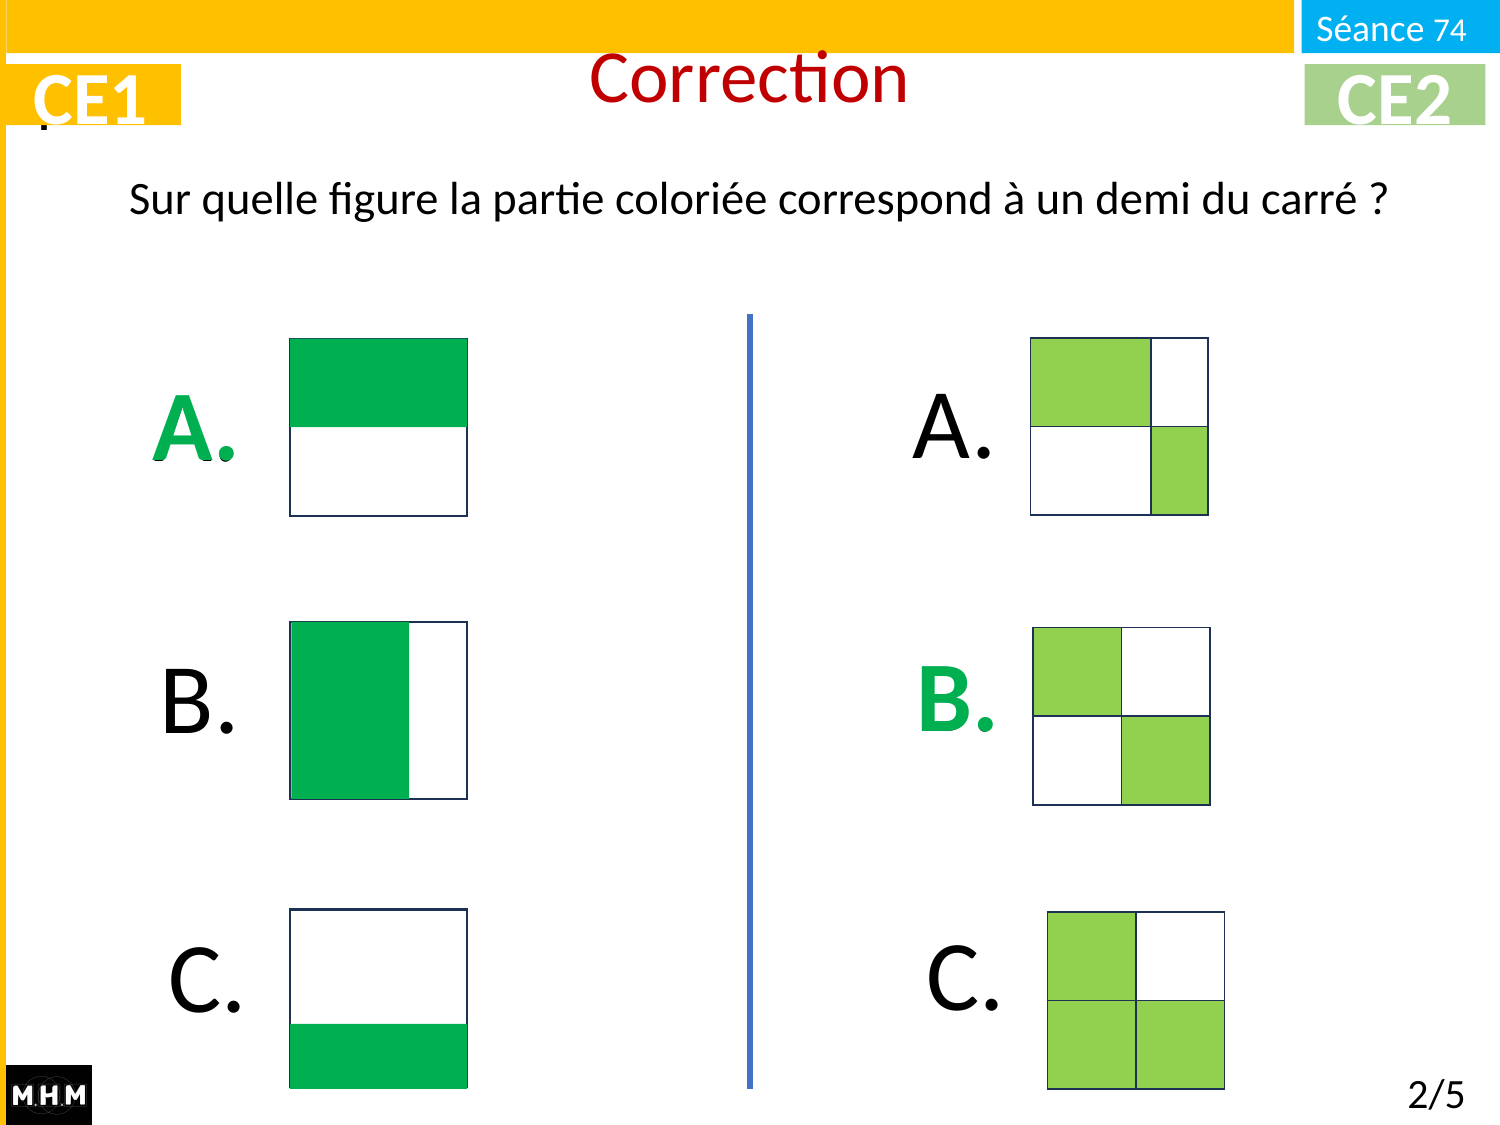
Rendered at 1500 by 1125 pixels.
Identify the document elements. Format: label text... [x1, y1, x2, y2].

text_box [1135, 911, 1226, 999]
text_box B. [145, 626, 289, 762]
text_box Correction [569, 28, 930, 128]
text_box [289, 338, 468, 428]
text_box [1150, 337, 1209, 425]
text_box B. [901, 624, 1052, 759]
text_box CE1 [0, 63, 182, 126]
text_box [1032, 715, 1121, 806]
text_box [289, 1023, 468, 1090]
text_box [1135, 999, 1226, 1090]
text_box C. [911, 902, 1062, 1038]
title Sur quelle figure la partie coloriée correspond à un demi du carré ? [114, 150, 1408, 250]
text_box C. [153, 905, 304, 1040]
text_box [289, 908, 468, 1023]
text_box [1046, 911, 1135, 999]
text_box [1150, 425, 1209, 516]
text_box [410, 621, 468, 800]
picture [6, 1065, 92, 1125]
text_box A. [897, 351, 1030, 487]
text_box CE2 [1303, 63, 1487, 126]
text_box [1030, 425, 1150, 516]
text_box [289, 428, 468, 517]
text_box [1121, 627, 1211, 715]
text_box A. [137, 353, 288, 489]
text_box [1046, 999, 1135, 1090]
text_box [290, 621, 410, 800]
text_box [1052, 627, 1121, 715]
list 2/5 [1373, 1064, 1500, 1125]
text_box [1121, 715, 1211, 806]
text_box [1030, 337, 1150, 425]
